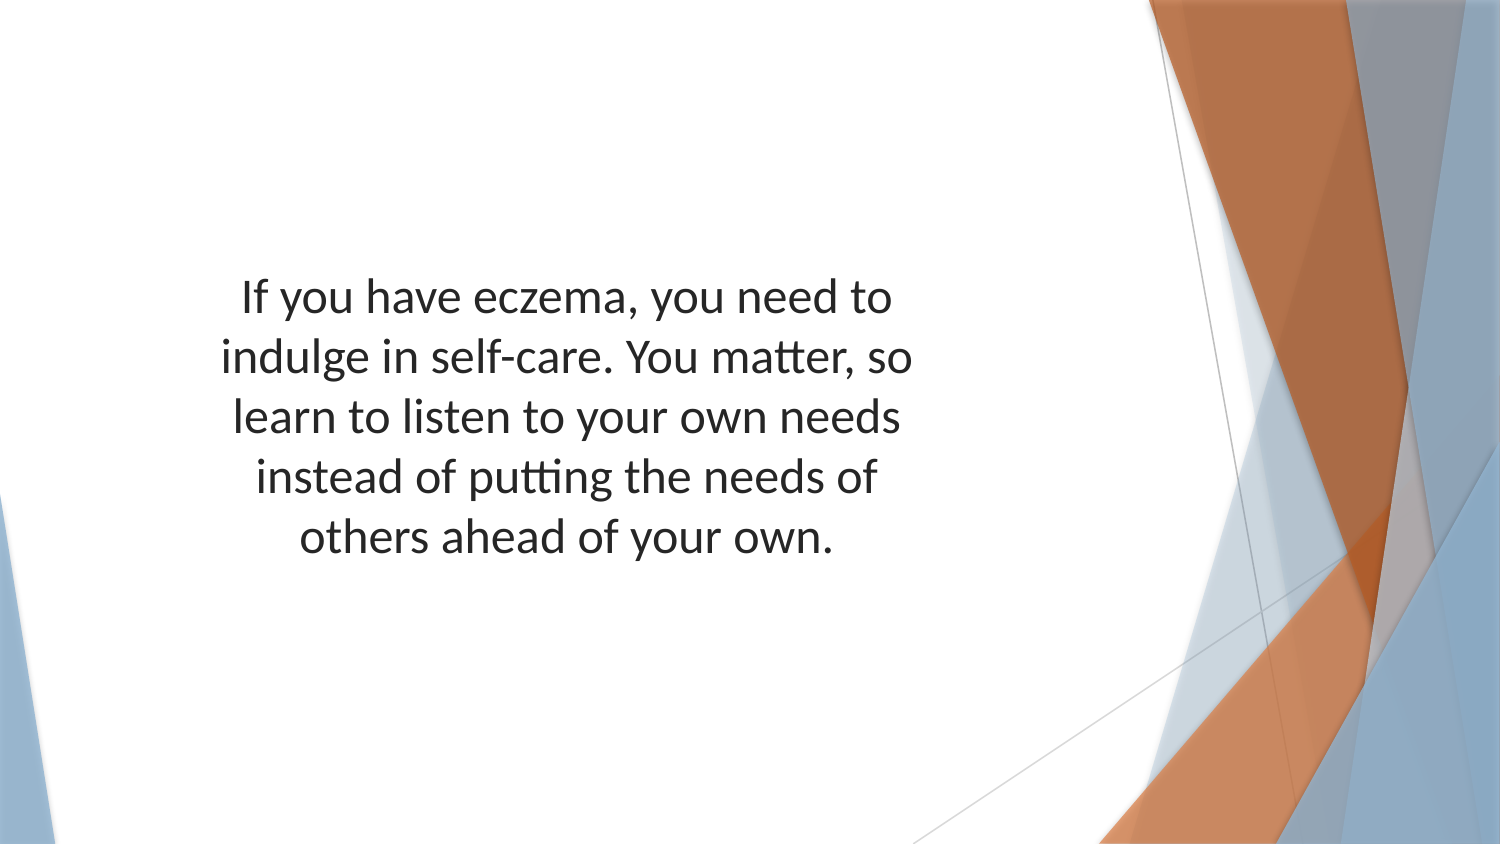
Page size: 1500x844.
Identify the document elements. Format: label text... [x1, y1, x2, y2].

list If you have eczema, you need to indulge in self-care. You matter, so learn to listen to your own needs instead of putting the needs of others ahead of your own. [194, 256, 939, 599]
